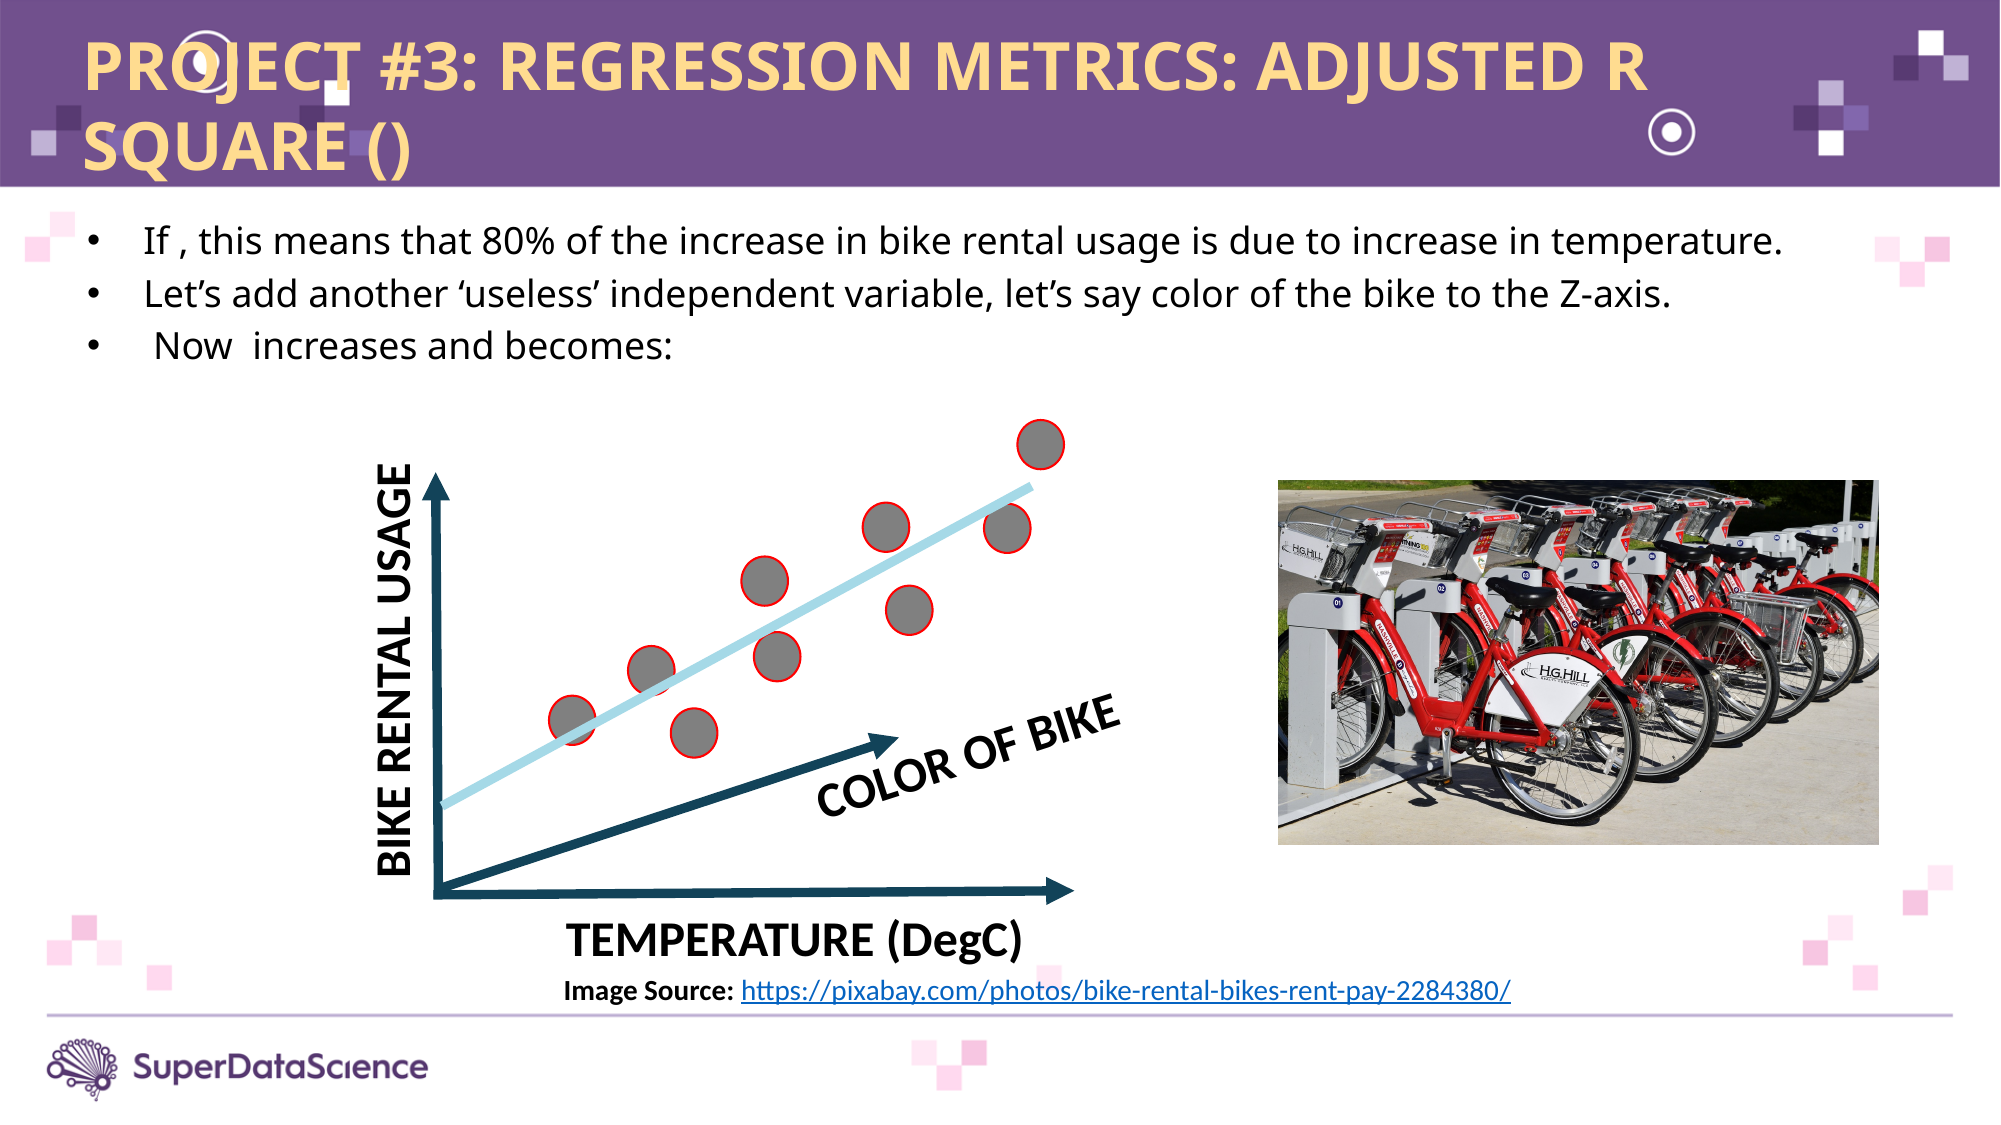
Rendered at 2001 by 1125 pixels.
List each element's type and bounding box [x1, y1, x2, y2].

text_box [441, 737, 899, 888]
text_box [441, 486, 1032, 807]
picture [0, 0, 2000, 1125]
text_box [439, 890, 1075, 895]
text_box [435, 472, 439, 899]
